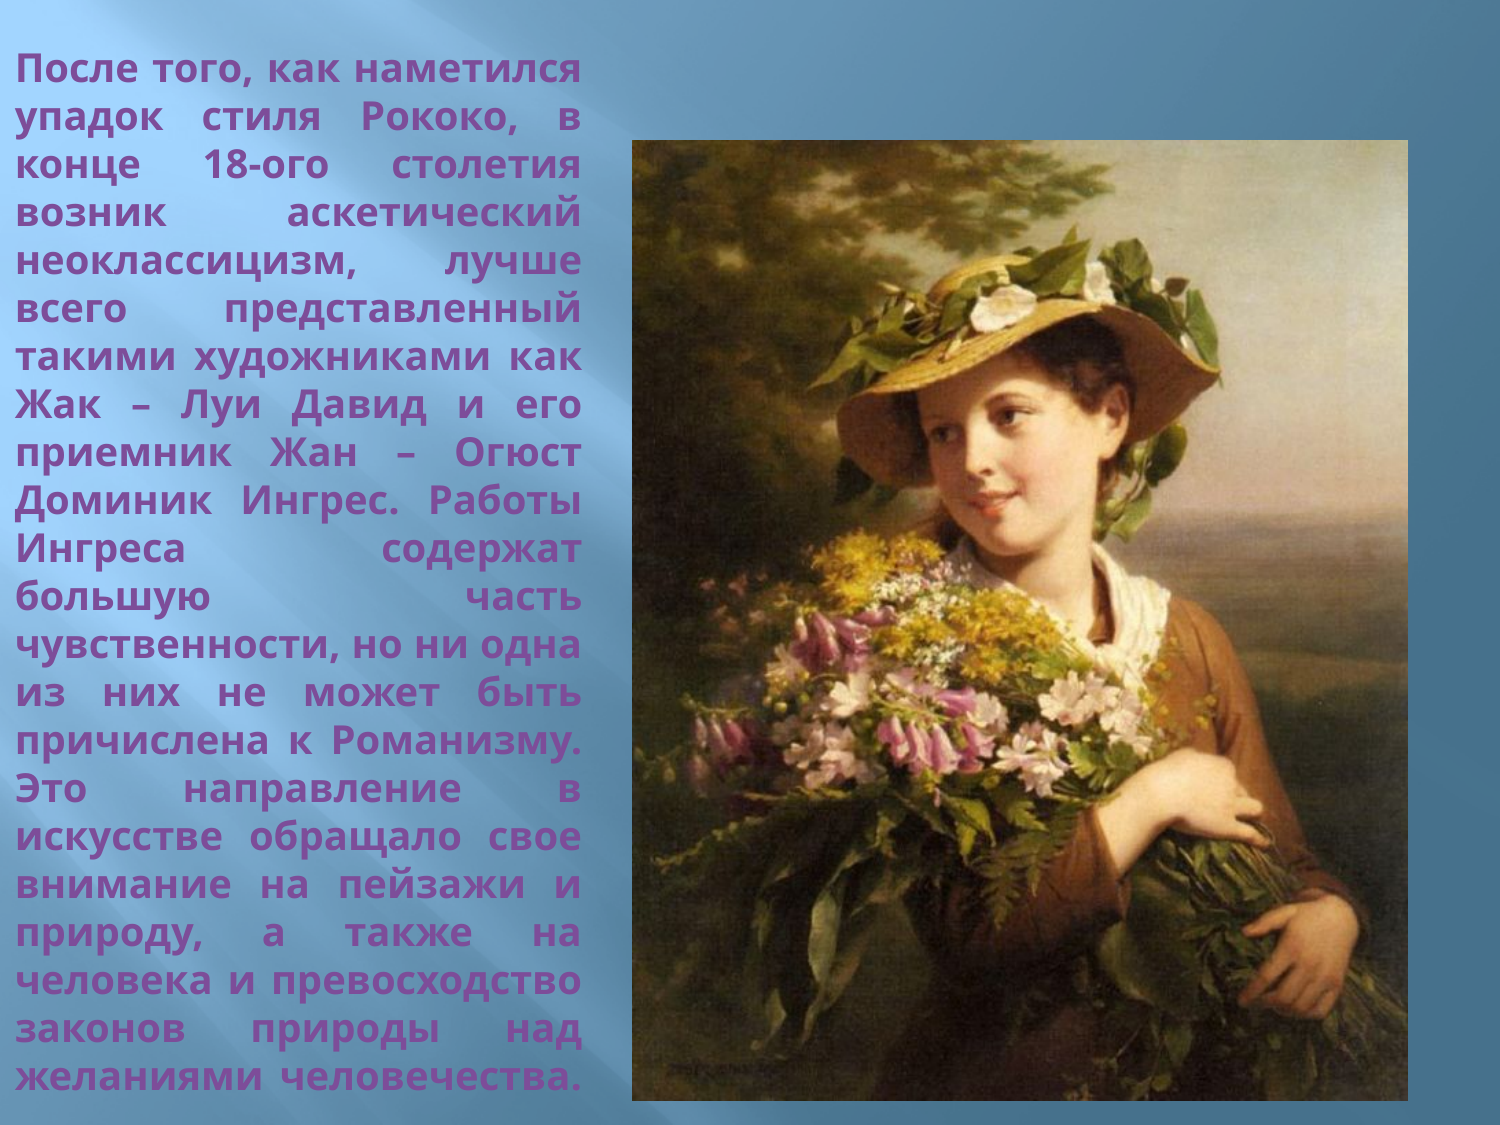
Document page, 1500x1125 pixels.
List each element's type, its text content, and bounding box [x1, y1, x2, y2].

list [632, 140, 1409, 1101]
list После того, как наметился упадок стиля Рококо, в конце 18-ого столетия возник аскетический неоклассицизм, лучше всего представленный такими художниками как Жак – Луи Давид и его приемник Жан – Огюст Доминик Ингрес. Работы Ингреса содержат большую часть чувственности, но ни одна из них не может быть причислена к Романизму. Это направление в искусстве обращало свое внимание на пейзажи и природу, а также на человека и превосходство законов природы над желаниями человечества. [0, 35, 598, 1125]
